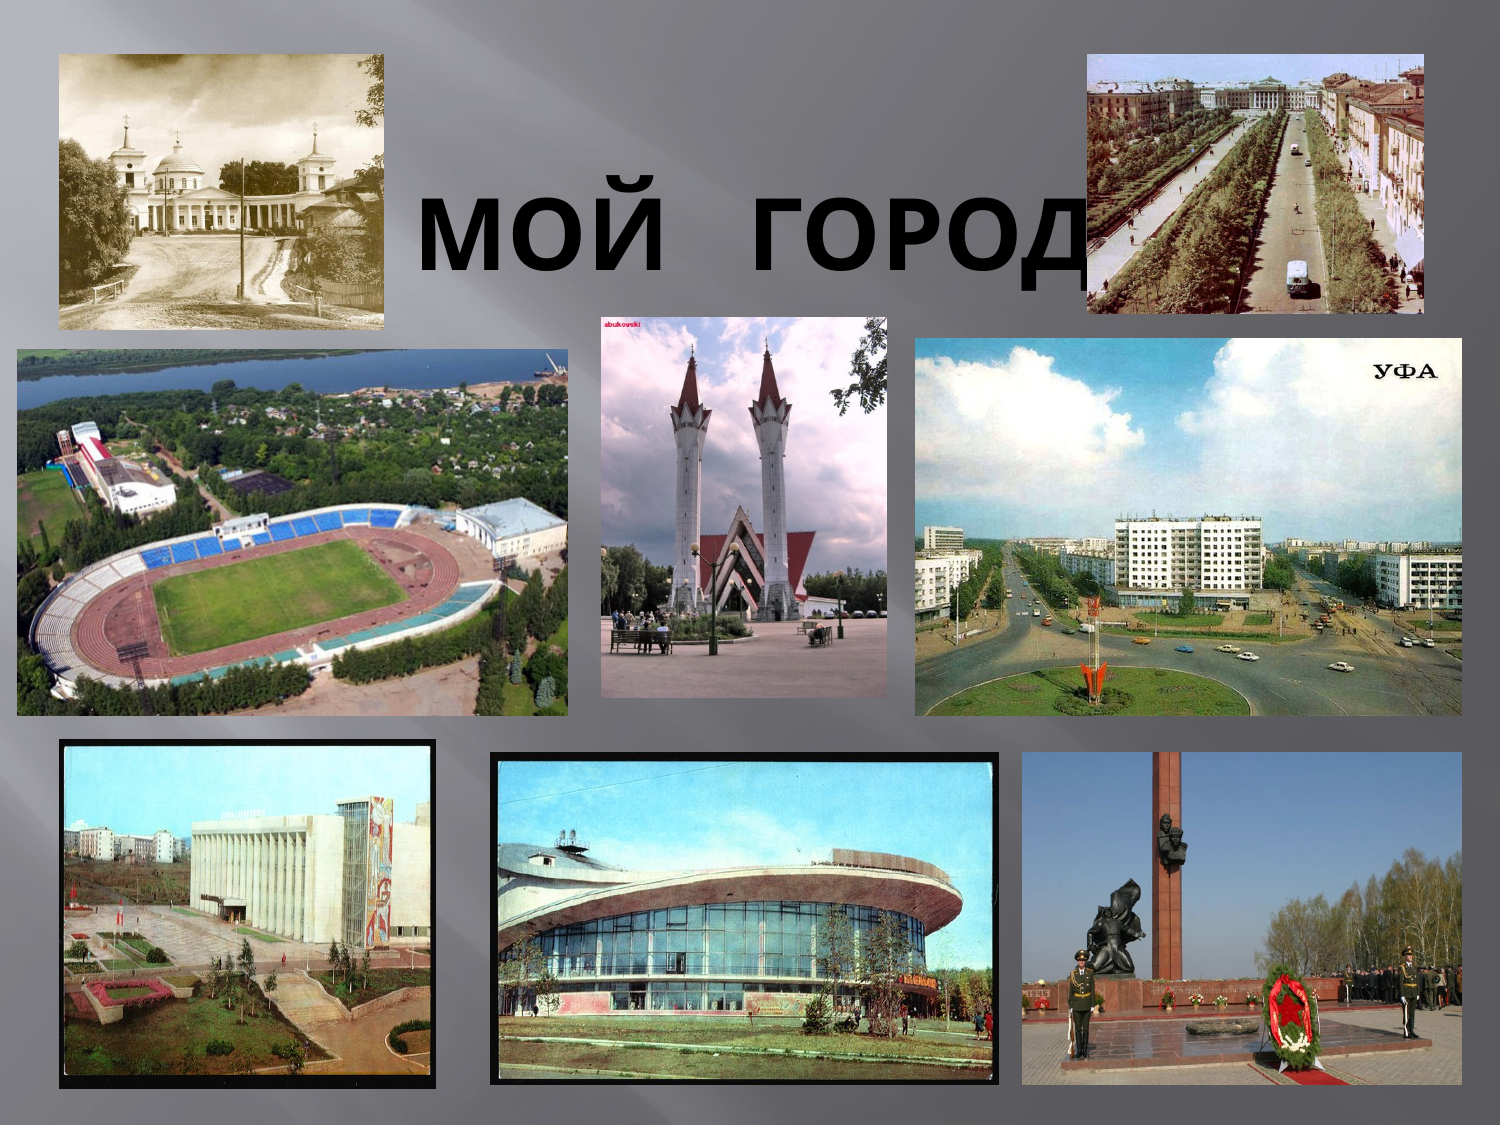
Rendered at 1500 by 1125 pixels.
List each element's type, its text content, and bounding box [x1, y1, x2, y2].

title МОЙ ГОРОД [385, 54, 1087, 291]
picture [915, 338, 1462, 717]
picture [59, 739, 436, 1090]
picture [17, 349, 569, 717]
picture [489, 751, 999, 1086]
picture [59, 54, 385, 330]
picture [1021, 751, 1463, 1086]
picture [601, 316, 887, 698]
picture [1087, 54, 1424, 314]
